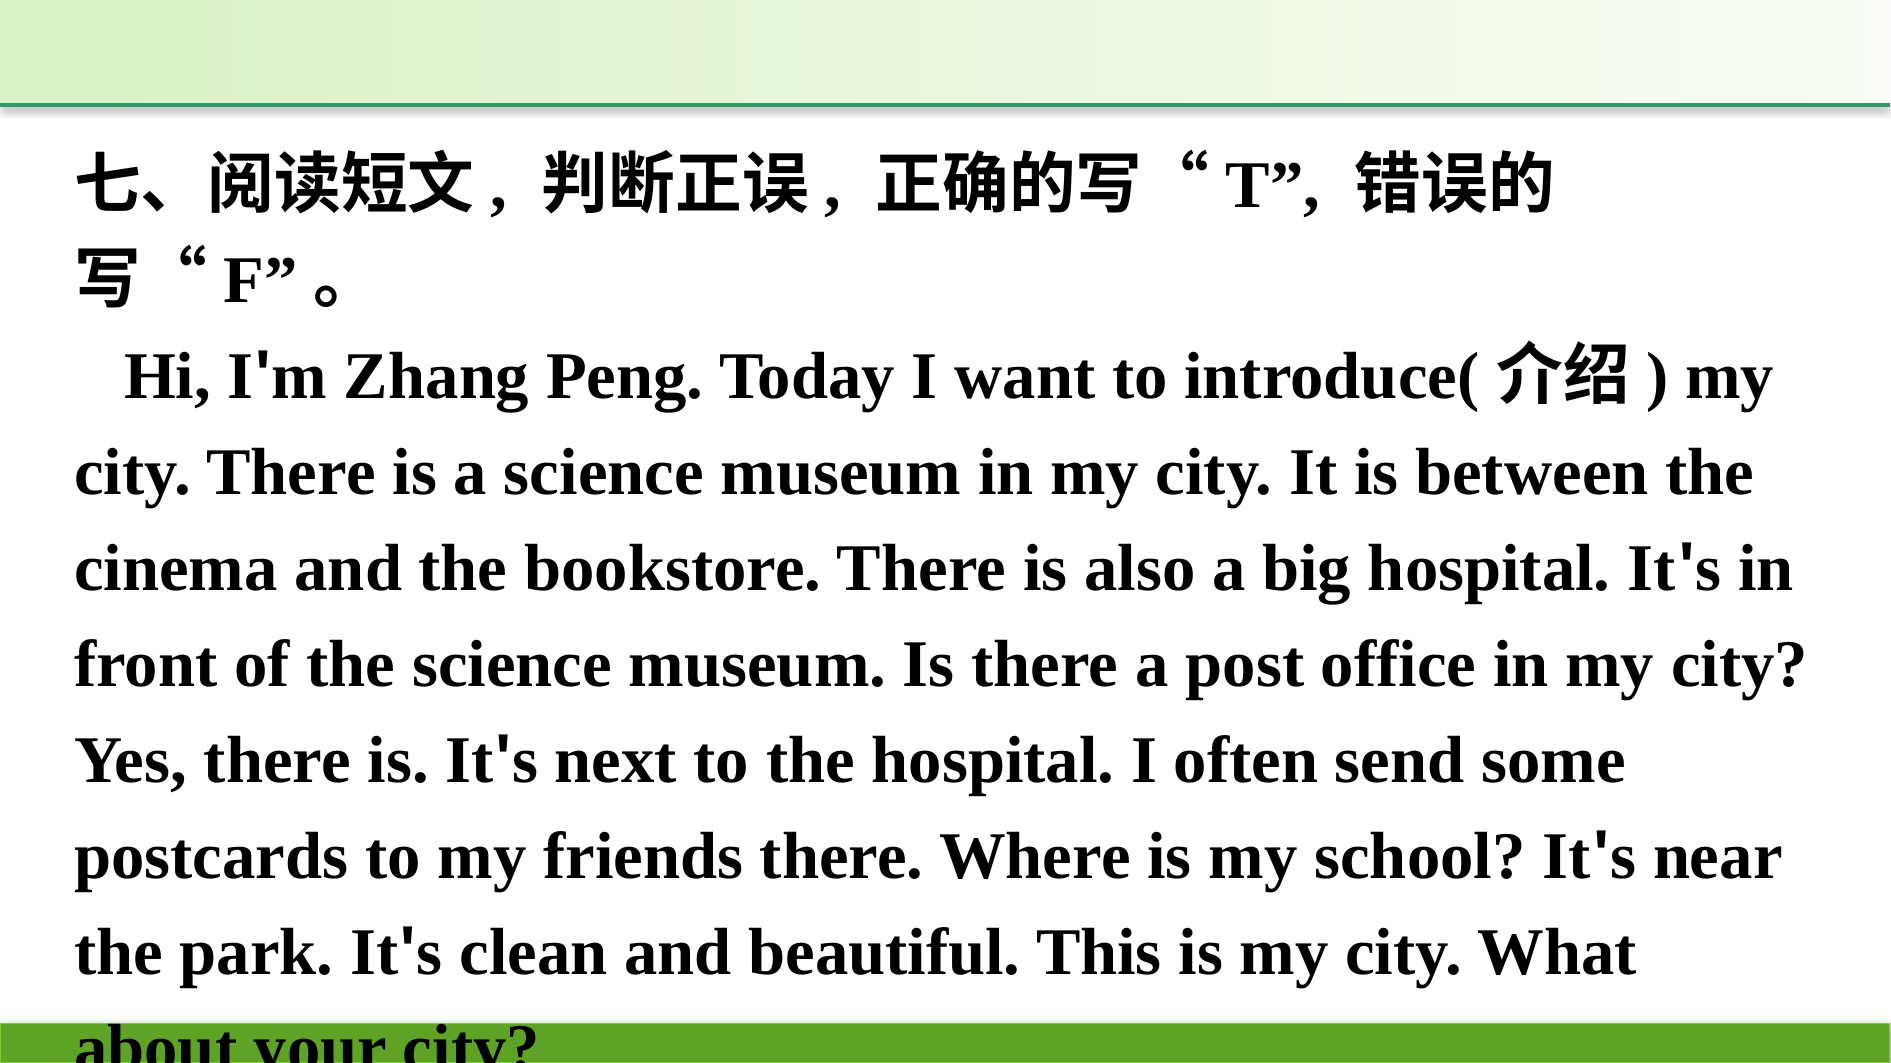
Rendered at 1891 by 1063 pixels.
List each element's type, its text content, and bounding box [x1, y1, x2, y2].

text_box 七、阅读短文, 判断正误, 正确的写“T”, 错误的写“F”。 Hi, I'm Zhang Peng. Today I want to introduce(介绍) my city. There is a science museum in my city. It is between the cinema and the bookstore. There is also a big hospital. It's in front of the science museum. Is there a post office in my city? Yes, there is. It's next to the hospital. I often send some postcards to my friends there. Where is my school? It's near the park. It's clean and beautiful. This is my city. What about your city? [59, 116, 1833, 1063]
